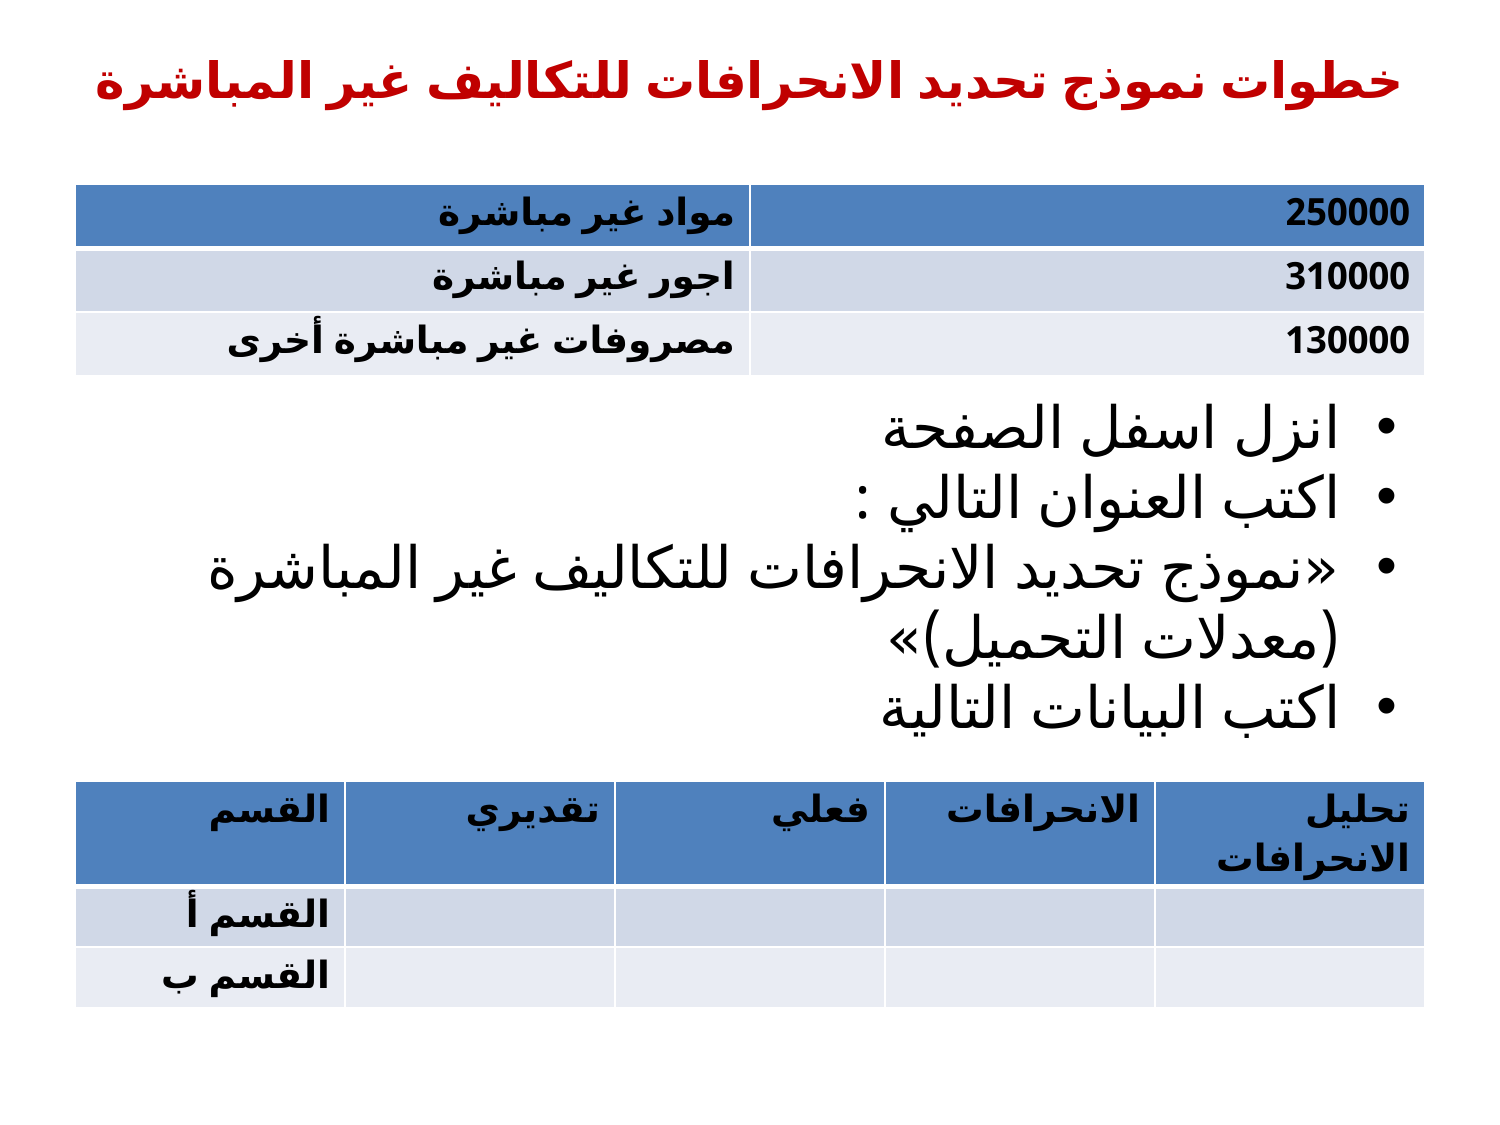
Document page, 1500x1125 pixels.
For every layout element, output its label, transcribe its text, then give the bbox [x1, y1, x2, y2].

table_cell [346, 889, 614, 946]
table_header القسم [76, 782, 344, 884]
table_cell القسم أ [76, 889, 344, 946]
text_box انزل اسفل الصفحة اكتب العنوان التالي : «نموذج تحديد الانحرافات للتكاليف غير المباشرة (معدلات التحميل)» اكتب البيانات التالية [76, 383, 1412, 780]
table_header الانحرافات [886, 782, 1154, 884]
table_cell [886, 889, 1154, 946]
table_cell [346, 948, 614, 1007]
table_cell القسم ب [76, 948, 344, 1007]
title خطوات نموذج تحديد الانحرافات للتكاليف غير المباشرة [75, 45, 1425, 184]
table_cell [886, 948, 1154, 1007]
table_header تحليل الانحرافات [1156, 782, 1424, 884]
table_header فعلي [616, 782, 884, 884]
table_cell 310000 [751, 251, 1424, 311]
table_cell مصروفات غير مباشرة أخرى [76, 313, 749, 375]
table_header 250000 [751, 185, 1424, 246]
table_cell [616, 889, 884, 946]
table_header تقديري [346, 782, 614, 884]
table_cell [1156, 948, 1424, 1007]
table_cell [616, 948, 884, 1007]
table_cell [1156, 889, 1424, 946]
table_cell اجور غير مباشرة [76, 251, 749, 311]
table_cell 130000 [751, 313, 1424, 375]
table_header مواد غير مباشرة [76, 185, 749, 246]
